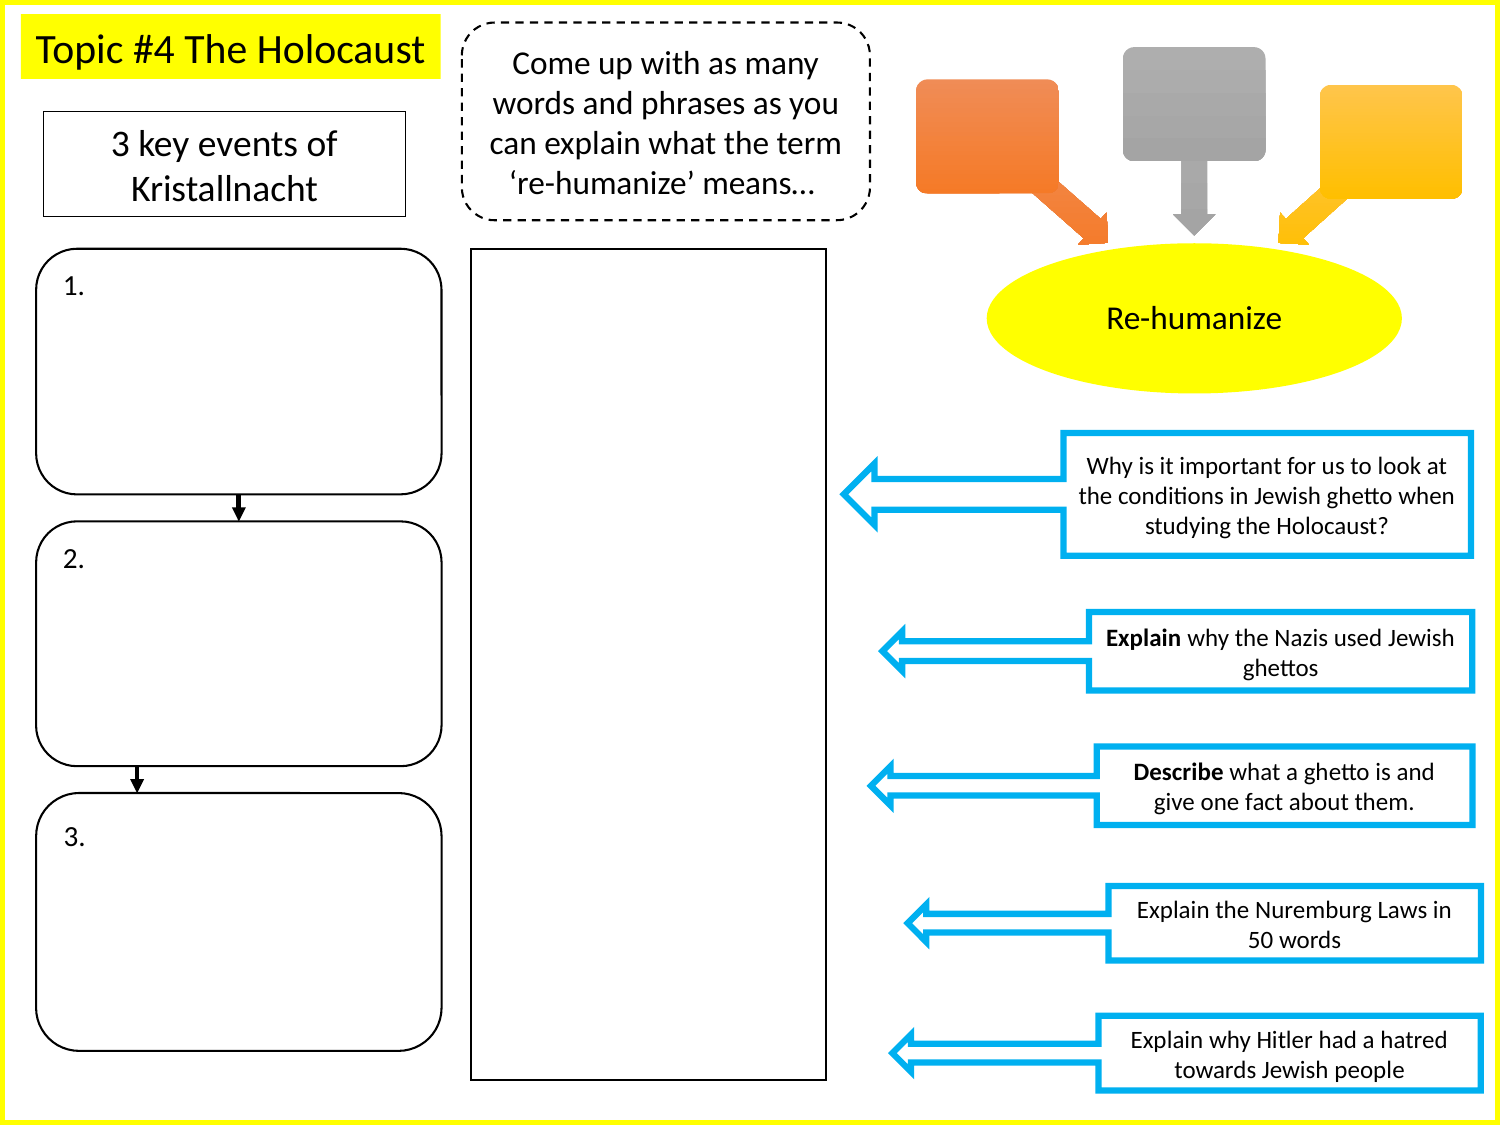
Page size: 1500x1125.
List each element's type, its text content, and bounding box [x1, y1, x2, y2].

text_box Explain the Nuremburg Laws in 50 words [906, 884, 1482, 962]
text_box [916, 47, 1473, 394]
text_box Topic #4 The Holocaust [20, 14, 441, 79]
text_box 1. [35, 247, 443, 496]
text_box 2. [35, 520, 443, 768]
text_box Explain why Hitler had a hatred towards Jewish people [890, 1014, 1482, 1092]
text_box Explain why the Nazis used Jewish ghettos [881, 610, 1474, 692]
text_box Why is it important for us to look at the conditions in Jewish ghetto when studying the Holocaust? [842, 431, 1472, 557]
text_box 3 key events of Kristallnacht [43, 111, 406, 217]
text_box 3. [35, 791, 443, 1052]
text_box Describe what a ghetto is and give one fact about them. [869, 745, 1474, 827]
text_box [0, 0, 1500, 1125]
text_box [470, 248, 827, 1081]
